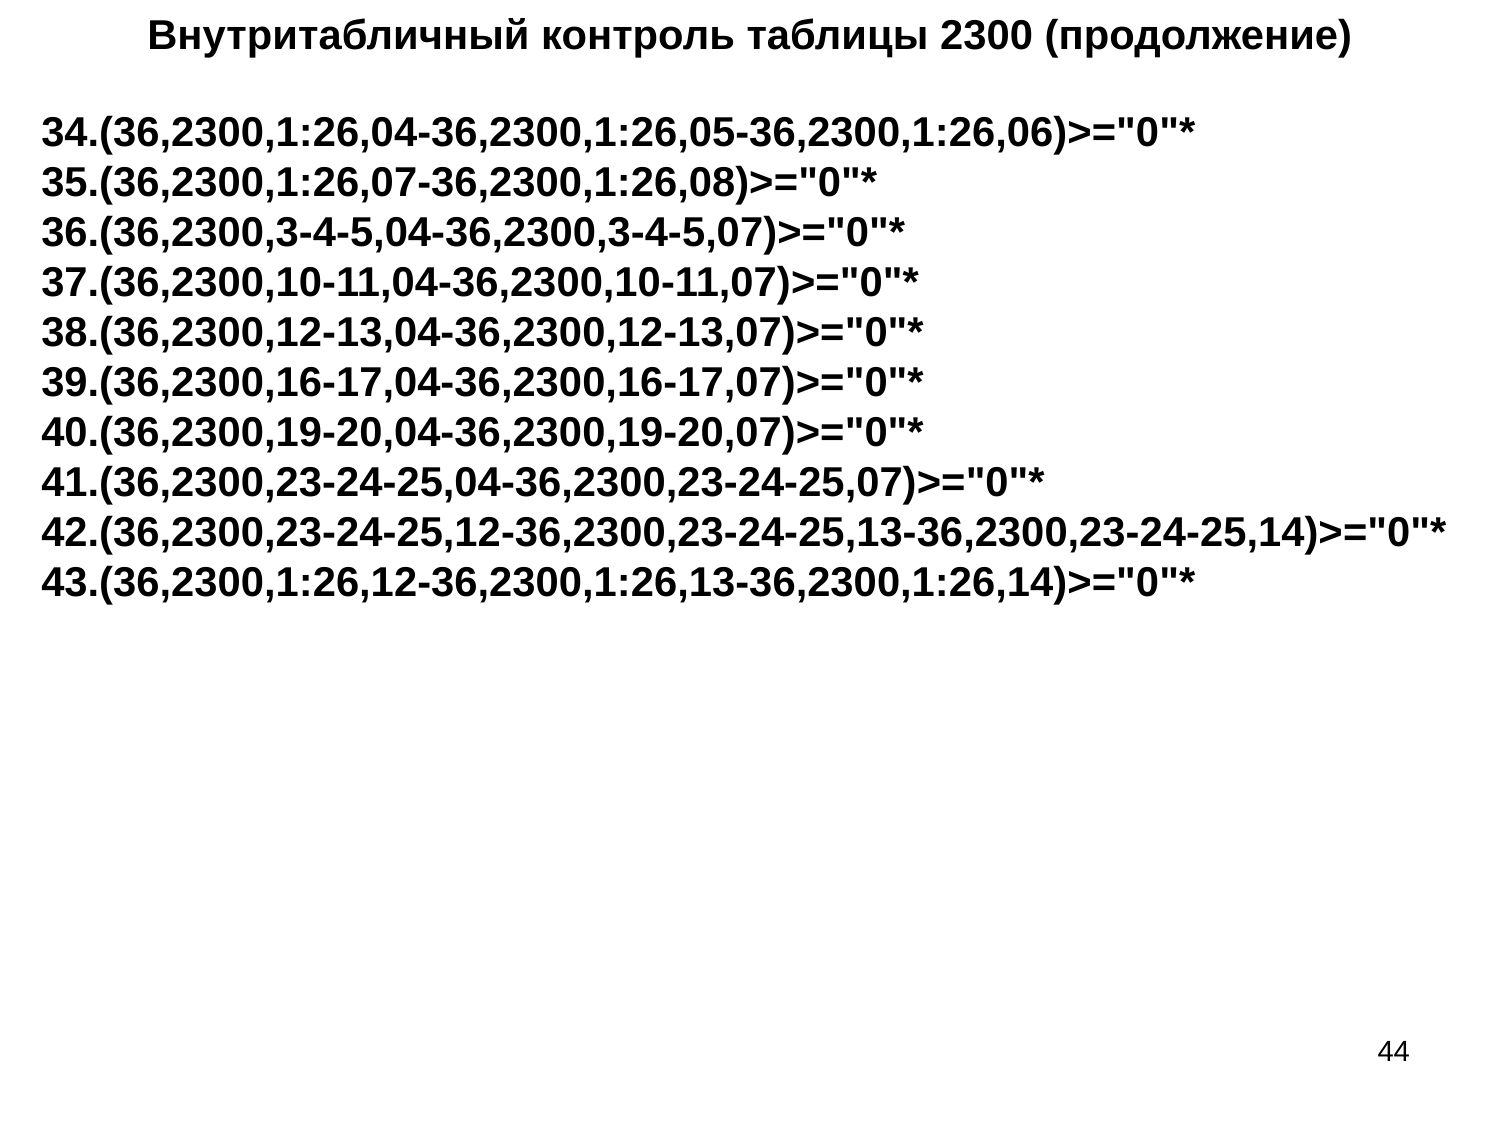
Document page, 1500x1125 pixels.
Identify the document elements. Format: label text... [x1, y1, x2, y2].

text_box 34.(36,2300,1:26,04-36,2300,1:26,05-36,2300,1:26,06)>="0"* 35.(36,2300,1:26,07-36,2300,1:26,08)>="0"* 36.(36,2300,3-4-5,04-36,2300,3-4-5,07)>="0"* 37.(36,2300,10-11,04-36,2300,10-11,07)>="0"* 38.(36,2300,12-13,04-36,2300,12-13,07)>="0"* 39.(36,2300,16-17,04-36,2300,16-17,07)>="0"* 40.(36,2300,19-20,04-36,2300,19-20,07)>="0"* 41.(36,2300,23-24-25,04-36,2300,23-24-25,07)>="0"* 42.(36,2300,23-24-25,12-36,2300,23-24-25,13-36,2300,23-24-25,14)>="0"* 43.(36,2300,1:26,12-36,2300,1:26,13-36,2300,1:26,14)>="0"* [26, 97, 1481, 663]
text_box Внутритабличный контроль таблицы 2300 (продолжение) [74, 0, 1425, 68]
slide_number 44 [1074, 1024, 1425, 1103]
